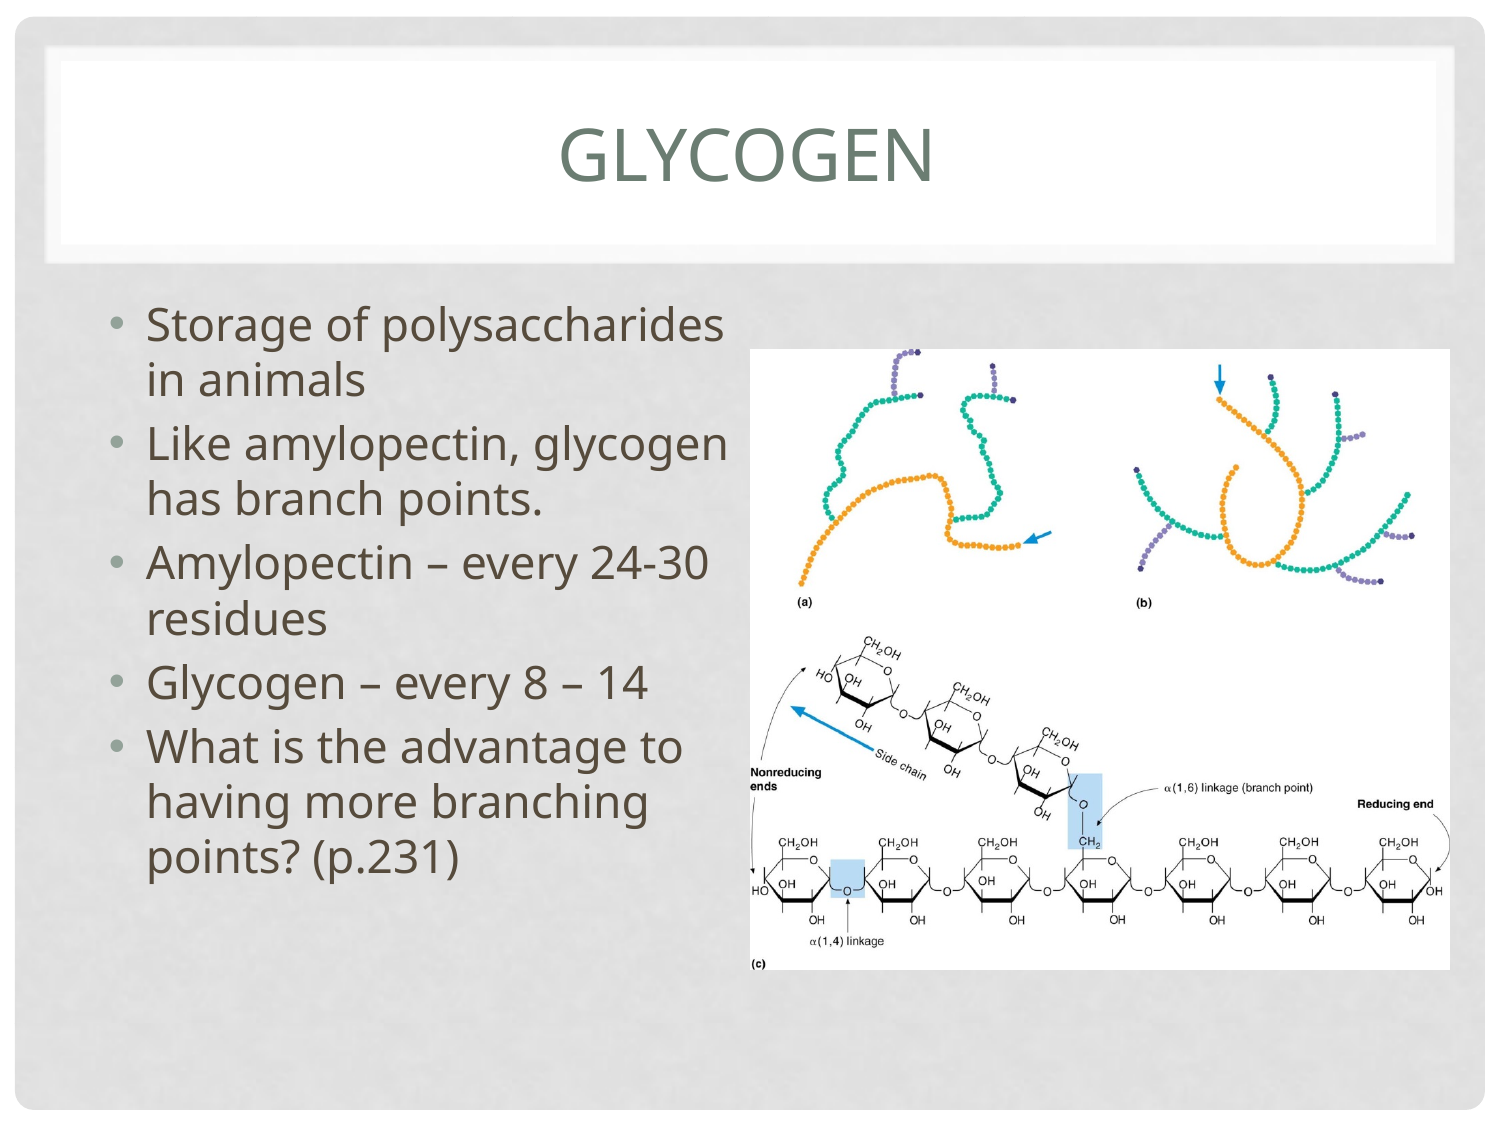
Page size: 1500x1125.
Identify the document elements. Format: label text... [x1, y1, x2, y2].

list Storage of polysaccharides in animals Like amylopectin, glycogen has branch points. Amylopectin – every 24-30 residues Glycogen – every 8 – 14 What is the advantage to having more branching points? (p.231) [75, 287, 750, 1005]
title Glycogen [69, 66, 1425, 238]
picture [749, 349, 1451, 970]
